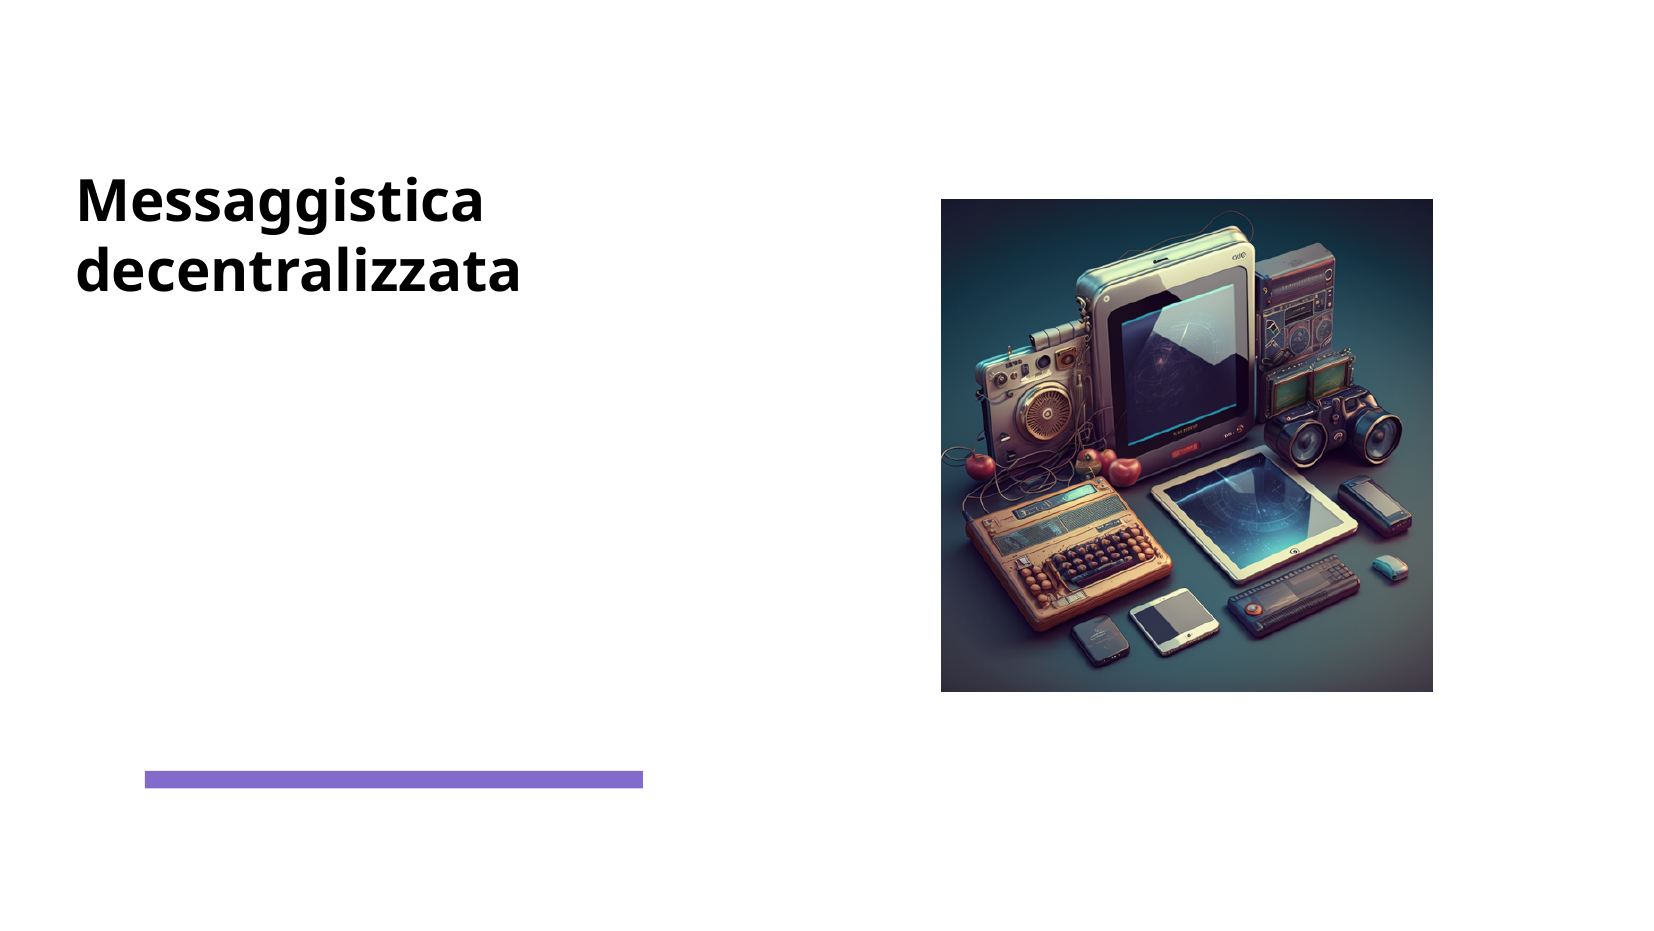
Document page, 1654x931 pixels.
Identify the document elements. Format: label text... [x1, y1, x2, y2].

title Messaggistica decentralizzata [74, 162, 712, 305]
picture [941, 199, 1433, 692]
